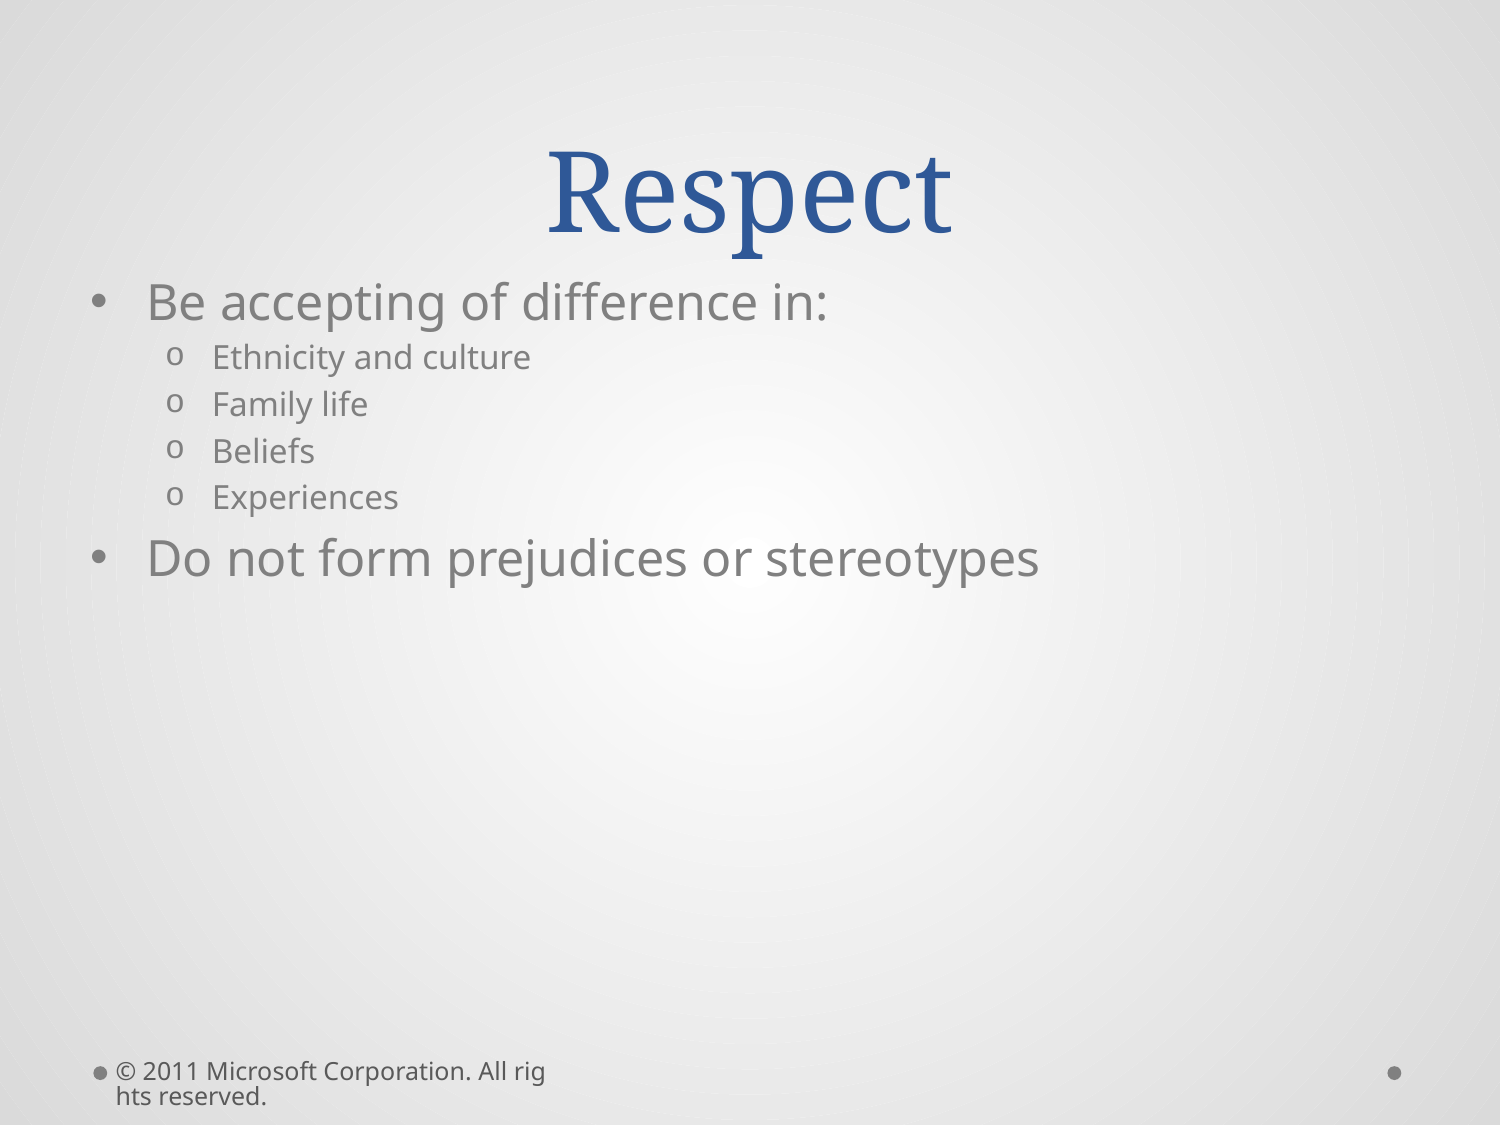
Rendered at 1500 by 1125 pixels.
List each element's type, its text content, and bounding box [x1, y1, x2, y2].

list Be accepting of difference in: Ethnicity and culture Family life Beliefs Experiences Do not form prejudices or stereotypes [75, 262, 1425, 1005]
title Respect [75, 0, 1425, 262]
footer © 2011 Microsoft Corporation. All rights reserved. [108, 1042, 576, 1103]
